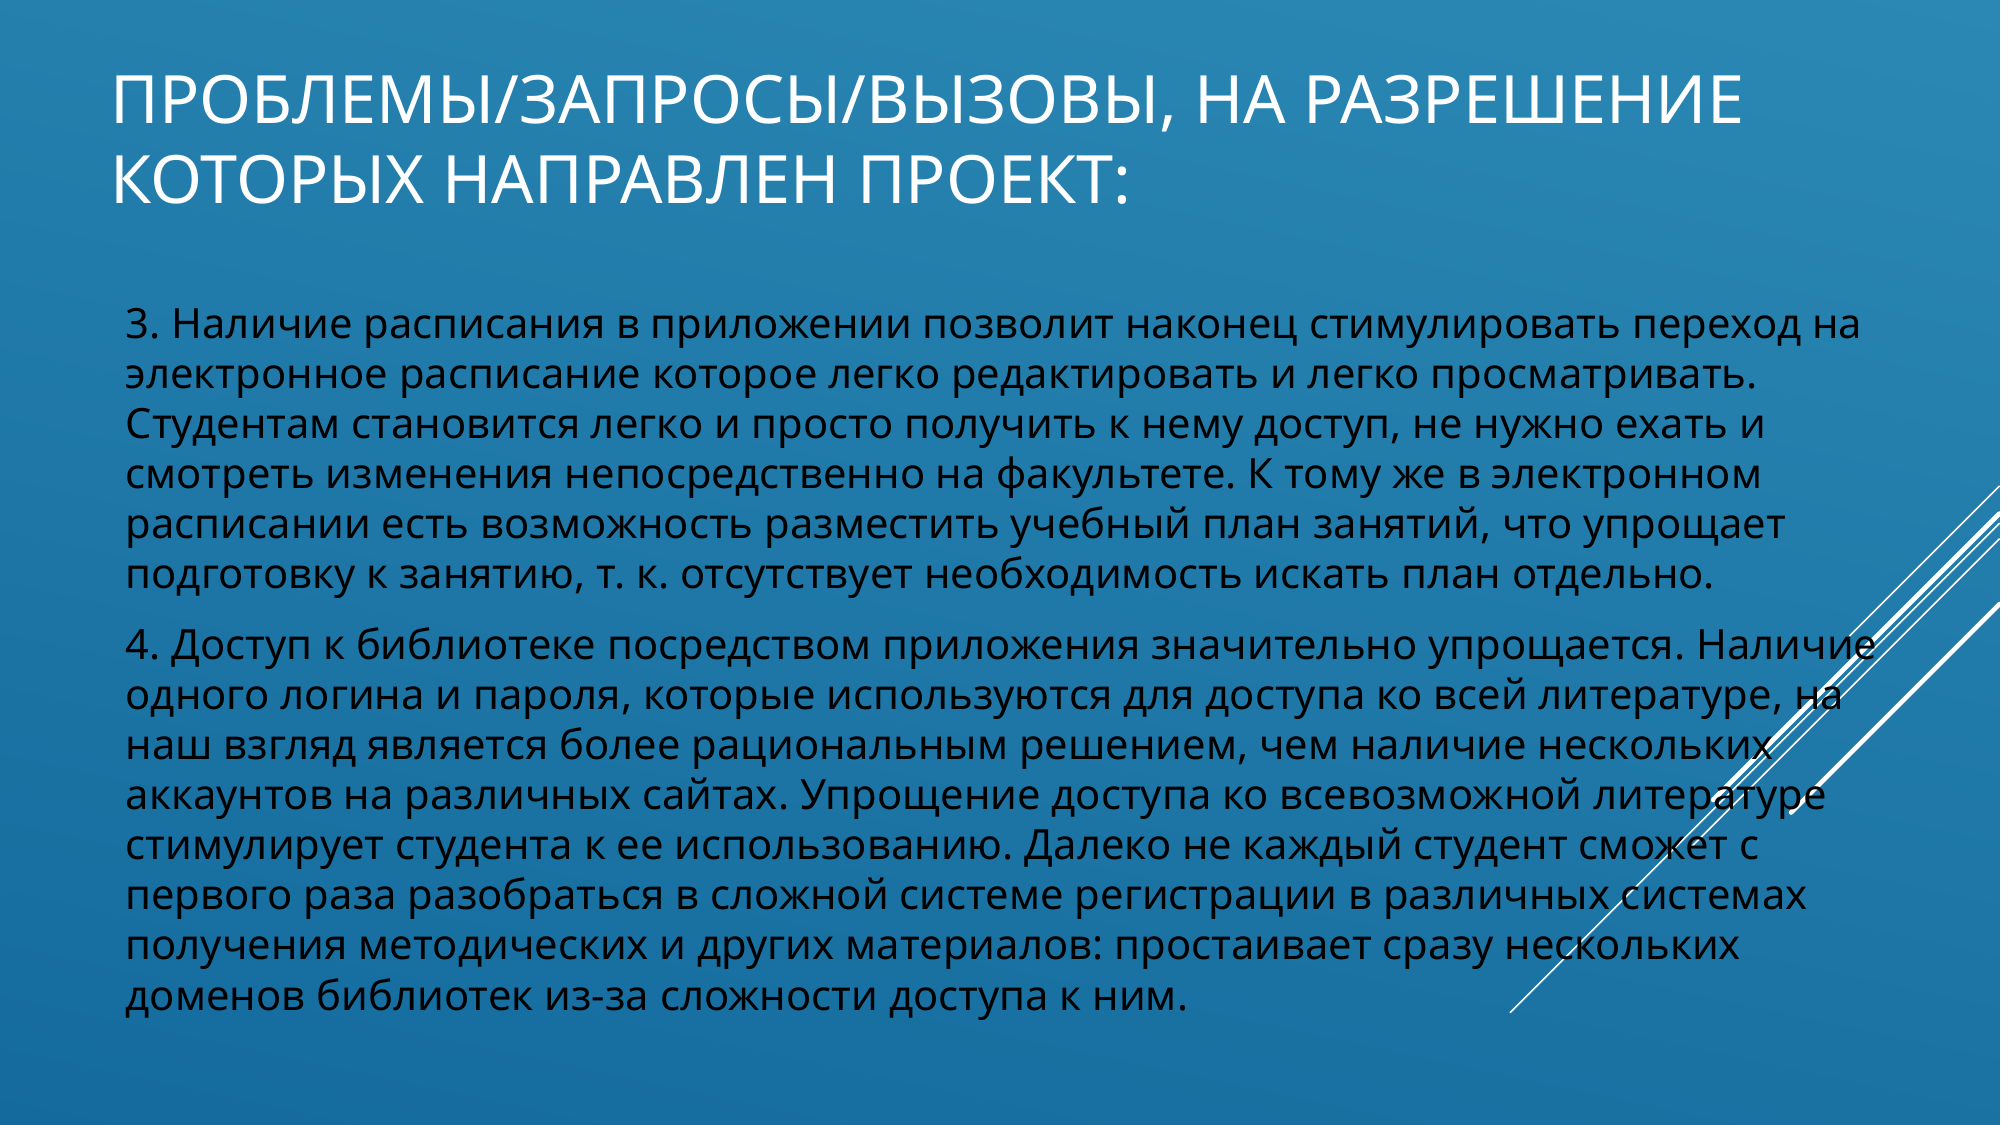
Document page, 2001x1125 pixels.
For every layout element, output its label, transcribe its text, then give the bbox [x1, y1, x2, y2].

list 3. Наличие расписания в приложении позволит наконец стимулировать переход на электронное расписание которое легко редактировать и легко просматривать. Студентам становится легко и просто получить к нему доступ, не нужно ехать и смотреть изменения непосредственно на факультете. К тому же в электронном расписании есть возможность разместить учебный план занятий, что упрощает подготовку к занятию, т. к. отсутствует необходимость искать план отдельно. 4. Доступ к библиотеке посредством приложения значительно упрощается. Наличие одного логина и пароля, которые используются для доступа ко всей литературе, на наш взгляд является более рациональным решением, чем наличие нескольких аккаунтов на различных сайтах. Упрощение доступа ко всевозможной литературе стимулирует студента к ее использованию. Далеко не каждый студент сможет с первого раза разобраться в сложной системе регистрации в различных системах получения методических и других материалов: простаивает сразу нескольких доменов библиотек из-за сложности доступа к ним. [110, 239, 1928, 1077]
title ПРОБЛЕМЫ/ЗАПРОСЫ/ВЫЗОВЫ, НА РАЗРЕШЕНИЕ КОТОРЫХ НАПРАВЛЕН ПРОЕКТ: [95, 34, 1928, 240]
